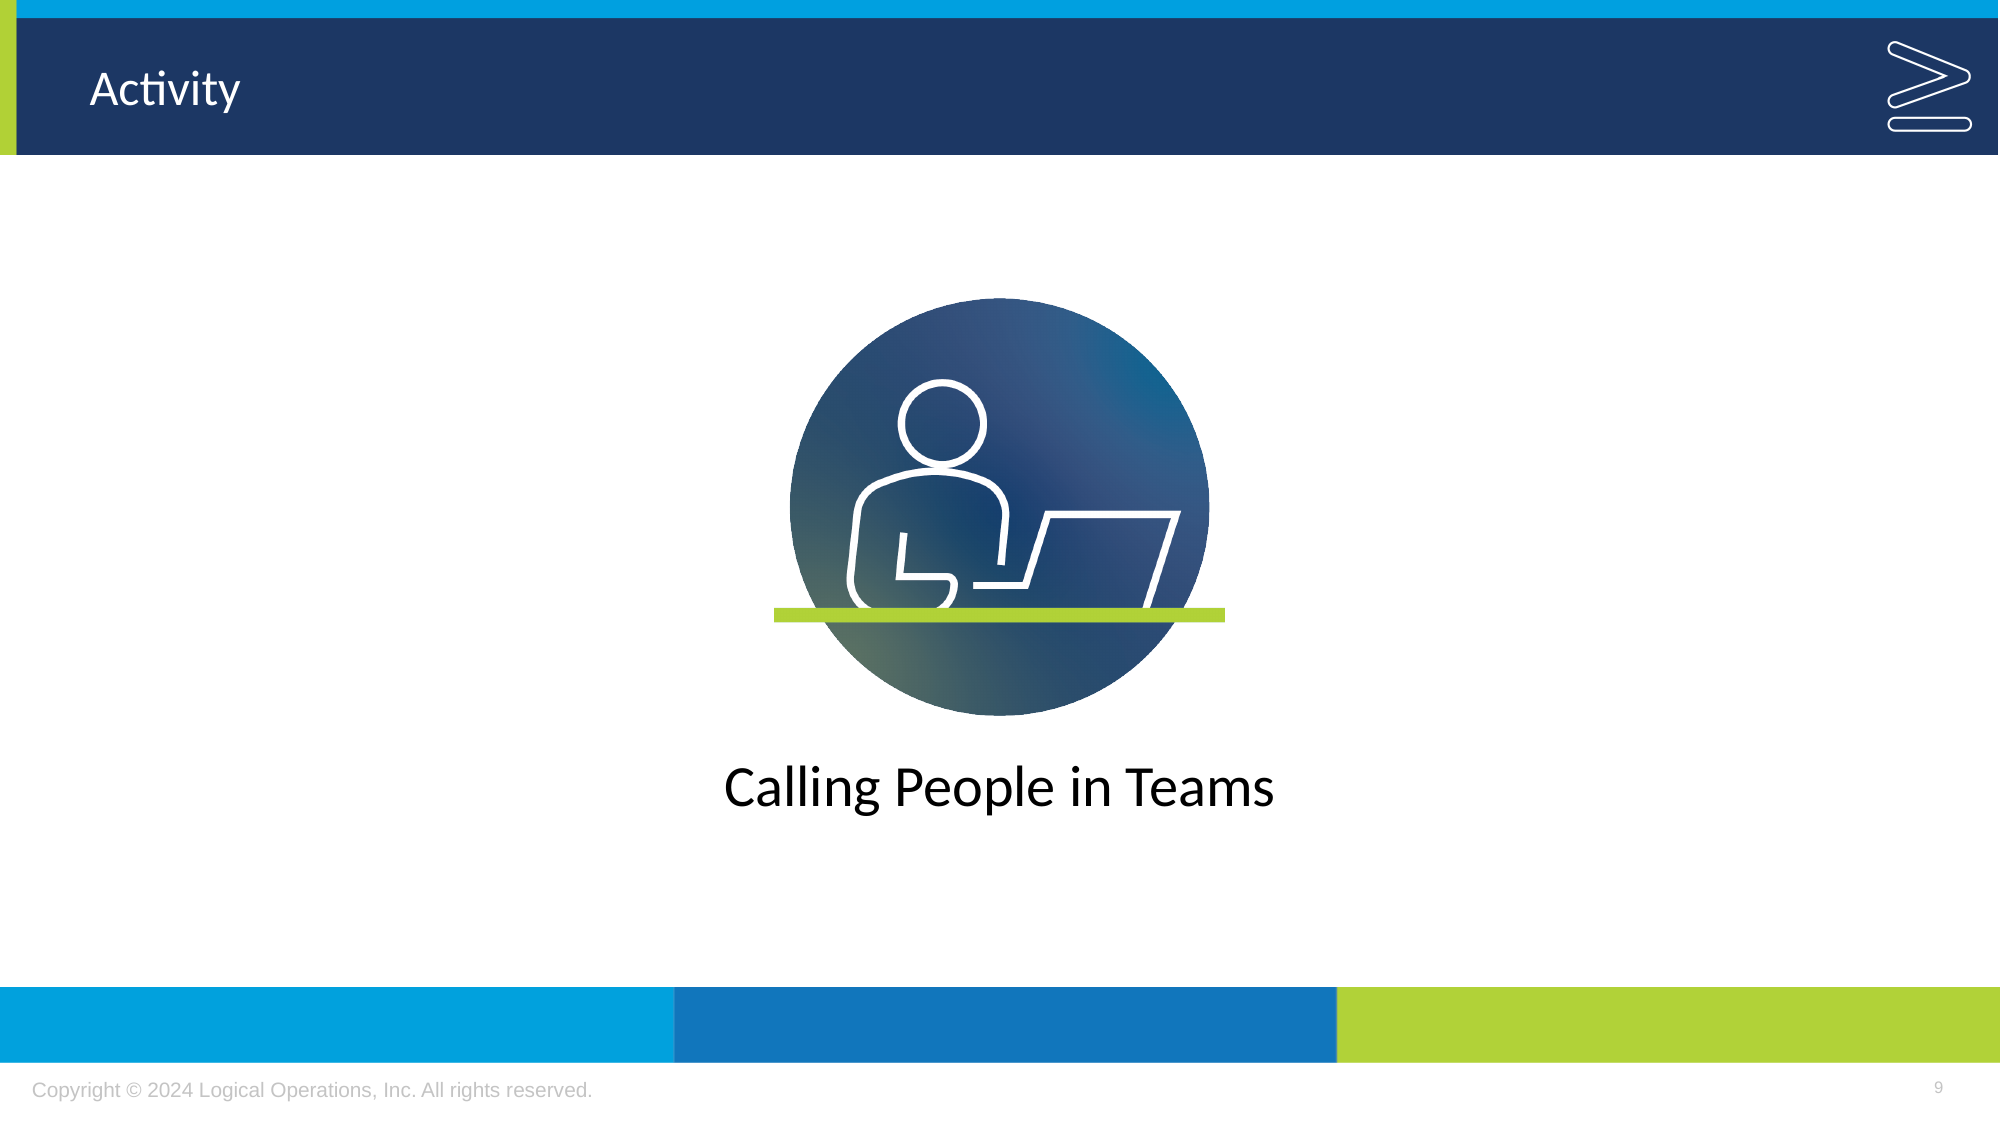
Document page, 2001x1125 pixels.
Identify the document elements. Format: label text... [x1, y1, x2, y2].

list Calling People in Teams [125, 740, 1875, 841]
picture [774, 298, 1225, 716]
picture [674, 987, 2000, 1063]
slide_number 9 [1491, 1057, 1959, 1118]
picture [0, 0, 1998, 155]
